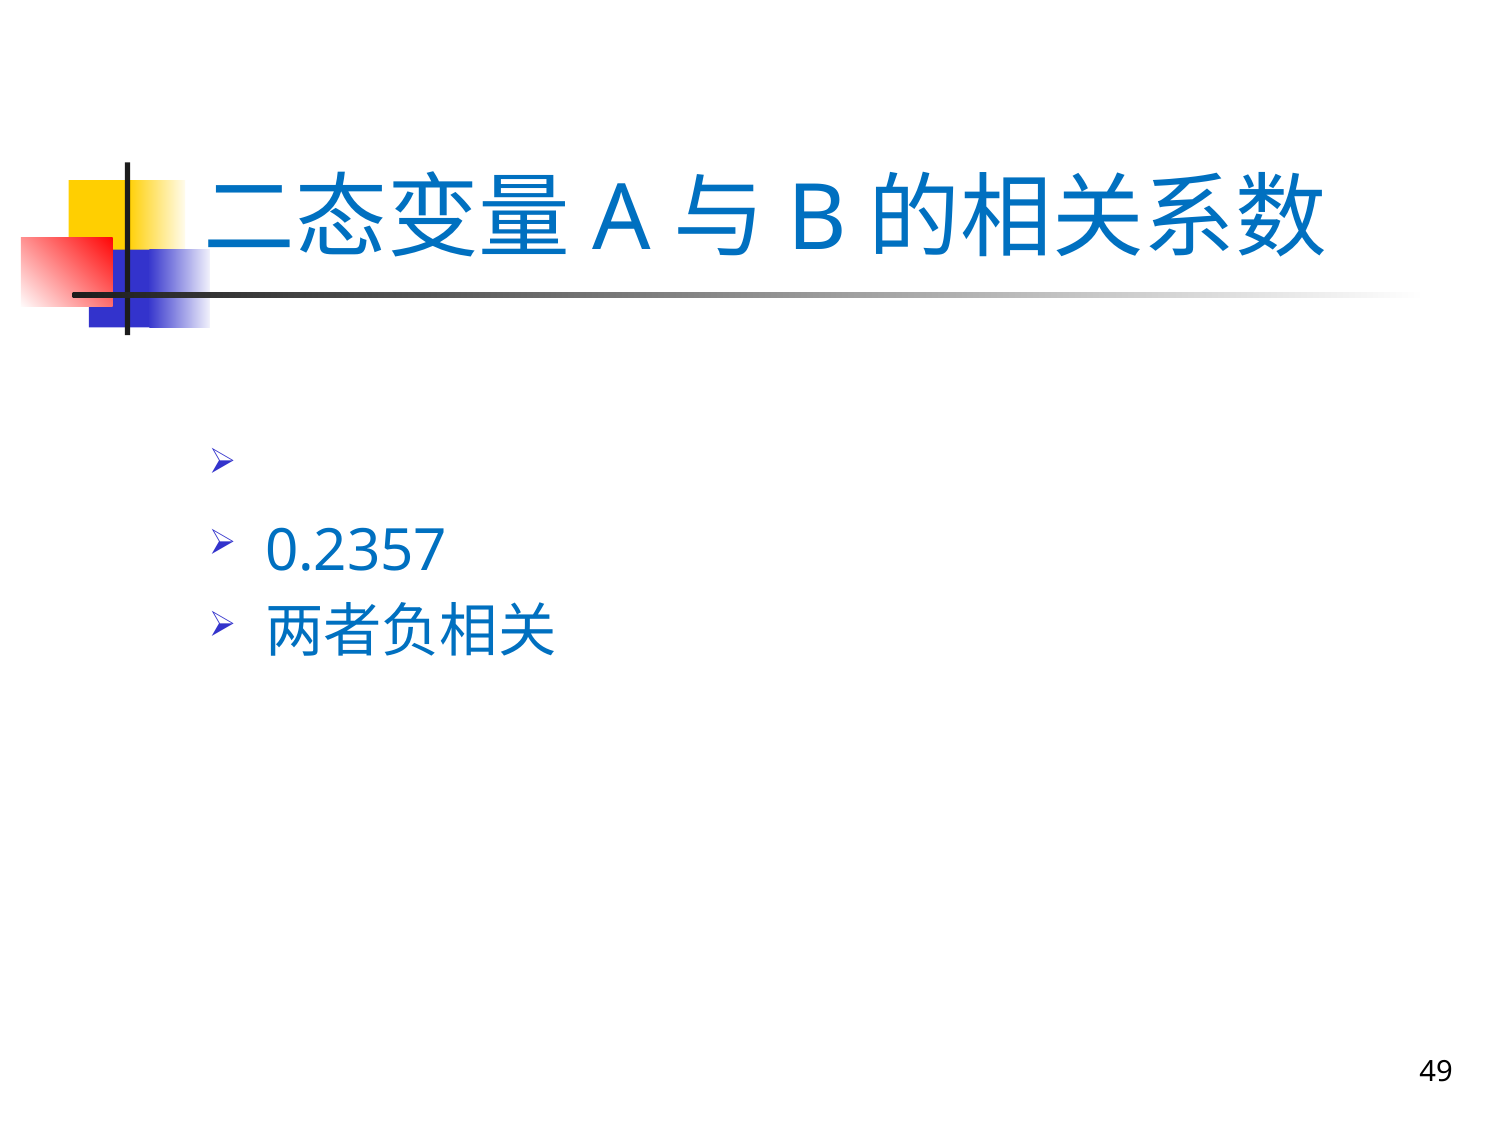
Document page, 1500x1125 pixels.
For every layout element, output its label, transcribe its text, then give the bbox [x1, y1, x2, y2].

title 二态变量A与B的相关系数 [188, 35, 1468, 275]
slide_number 49 [1154, 1023, 1468, 1100]
